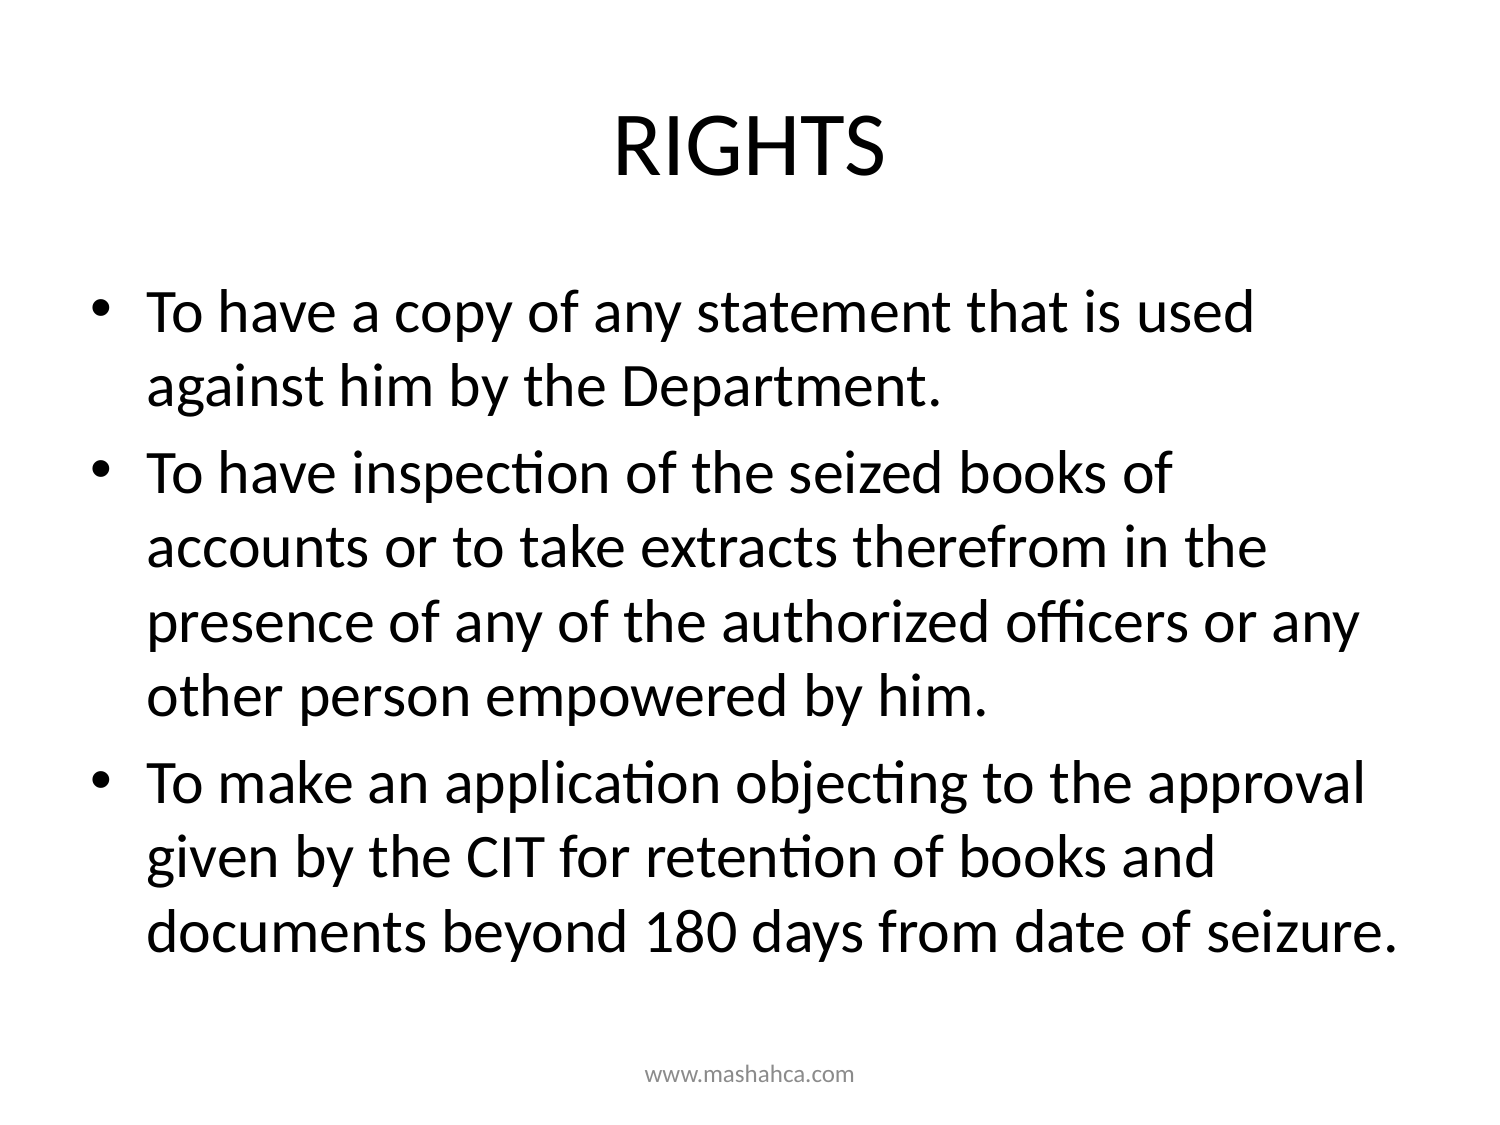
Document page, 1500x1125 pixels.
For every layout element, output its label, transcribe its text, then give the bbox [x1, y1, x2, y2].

footer www.mashahca.com [512, 1042, 988, 1103]
title RIGHTS [75, 45, 1425, 233]
list To have a copy of any statement that is used against him by the Department. To have inspection of the seized books of accounts or to take extracts therefrom in the presence of any of the authorized officers or any other person empowered by him. To make an application objecting to the approval given by the CIT for retention of books and documents beyond 180 days from date of seizure. [75, 262, 1425, 1005]
